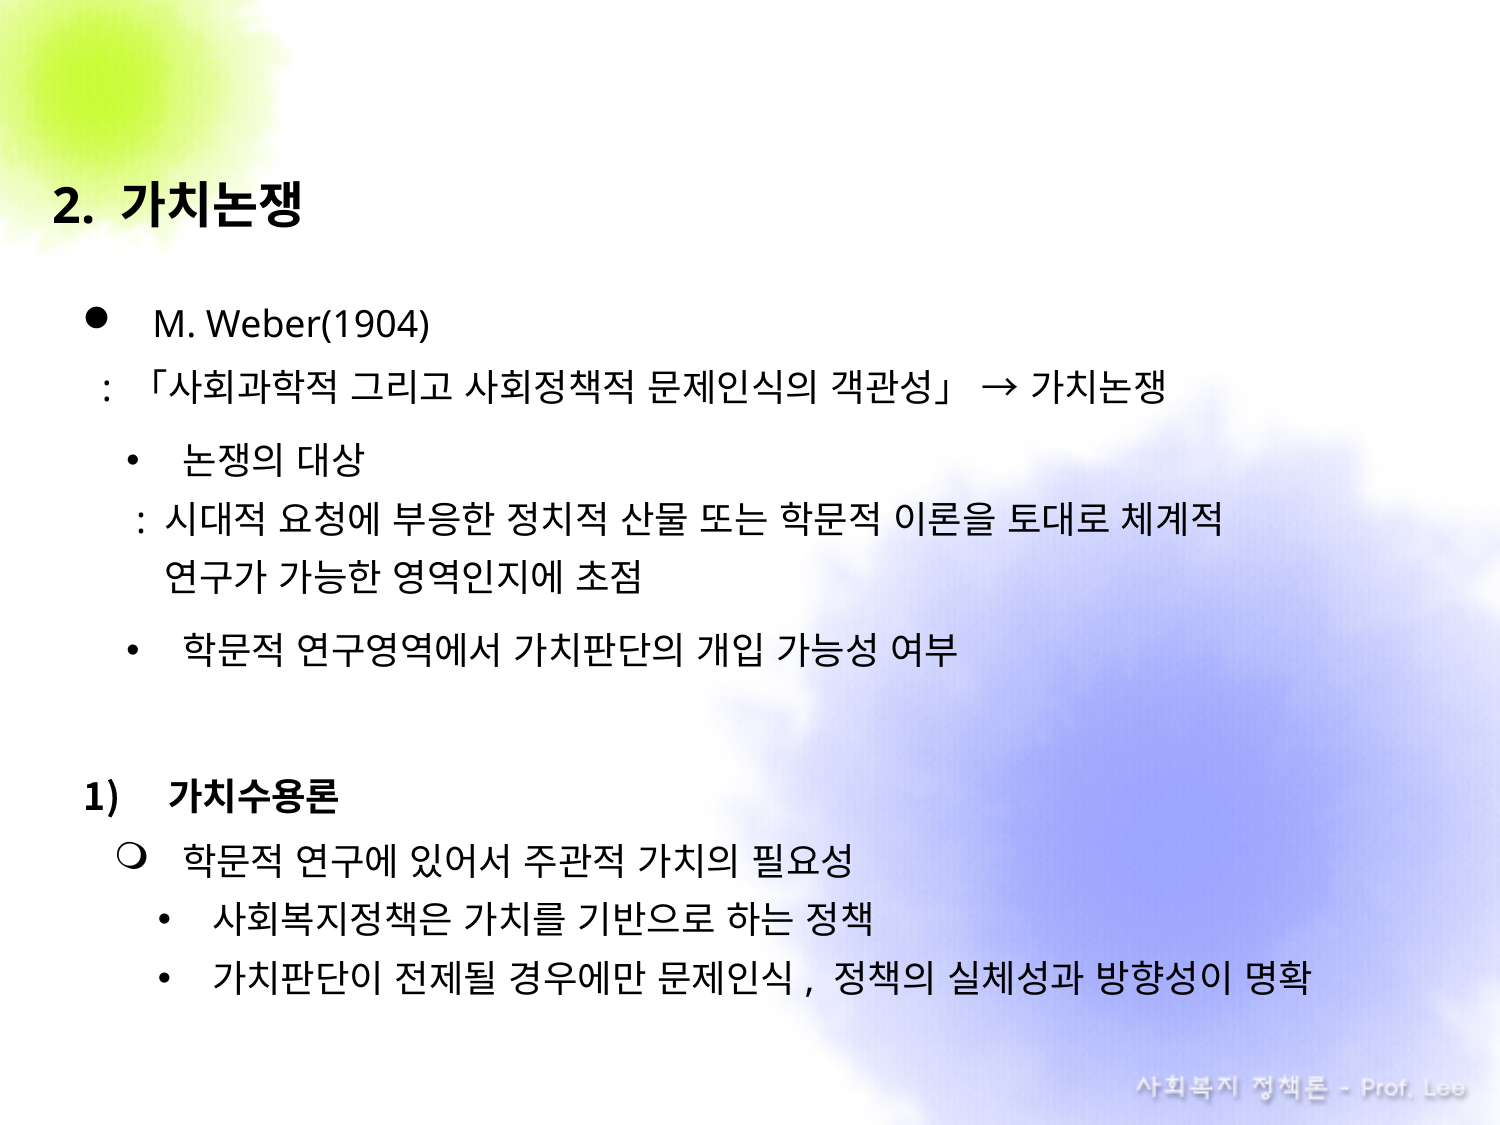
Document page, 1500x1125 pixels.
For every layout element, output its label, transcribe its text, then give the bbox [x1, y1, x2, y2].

list 2. 가치논쟁 M. Weber(1904) : 「사회과학적 그리고 사회정책적 문제인식의 객관성」 → 가치논쟁 논쟁의 대상 : 시대적 요청에 부응한 정치적 산물 또는 학문적 이론을 토대로 체계적 .연구가 가능한 영역인지에 초점 학문적 연구영역에서 가치판단의 개입 가능성 여부 가치수용론 학문적 연구에 있어서 주관적 가치의 필요성 사회복지정책은 가치를 기반으로 하는 정책 가치판단이 전제될 경우에만 문제인식, 정책의 실체성과 방향성이 명확 [35, 148, 1482, 1024]
picture [0, 0, 1500, 1125]
